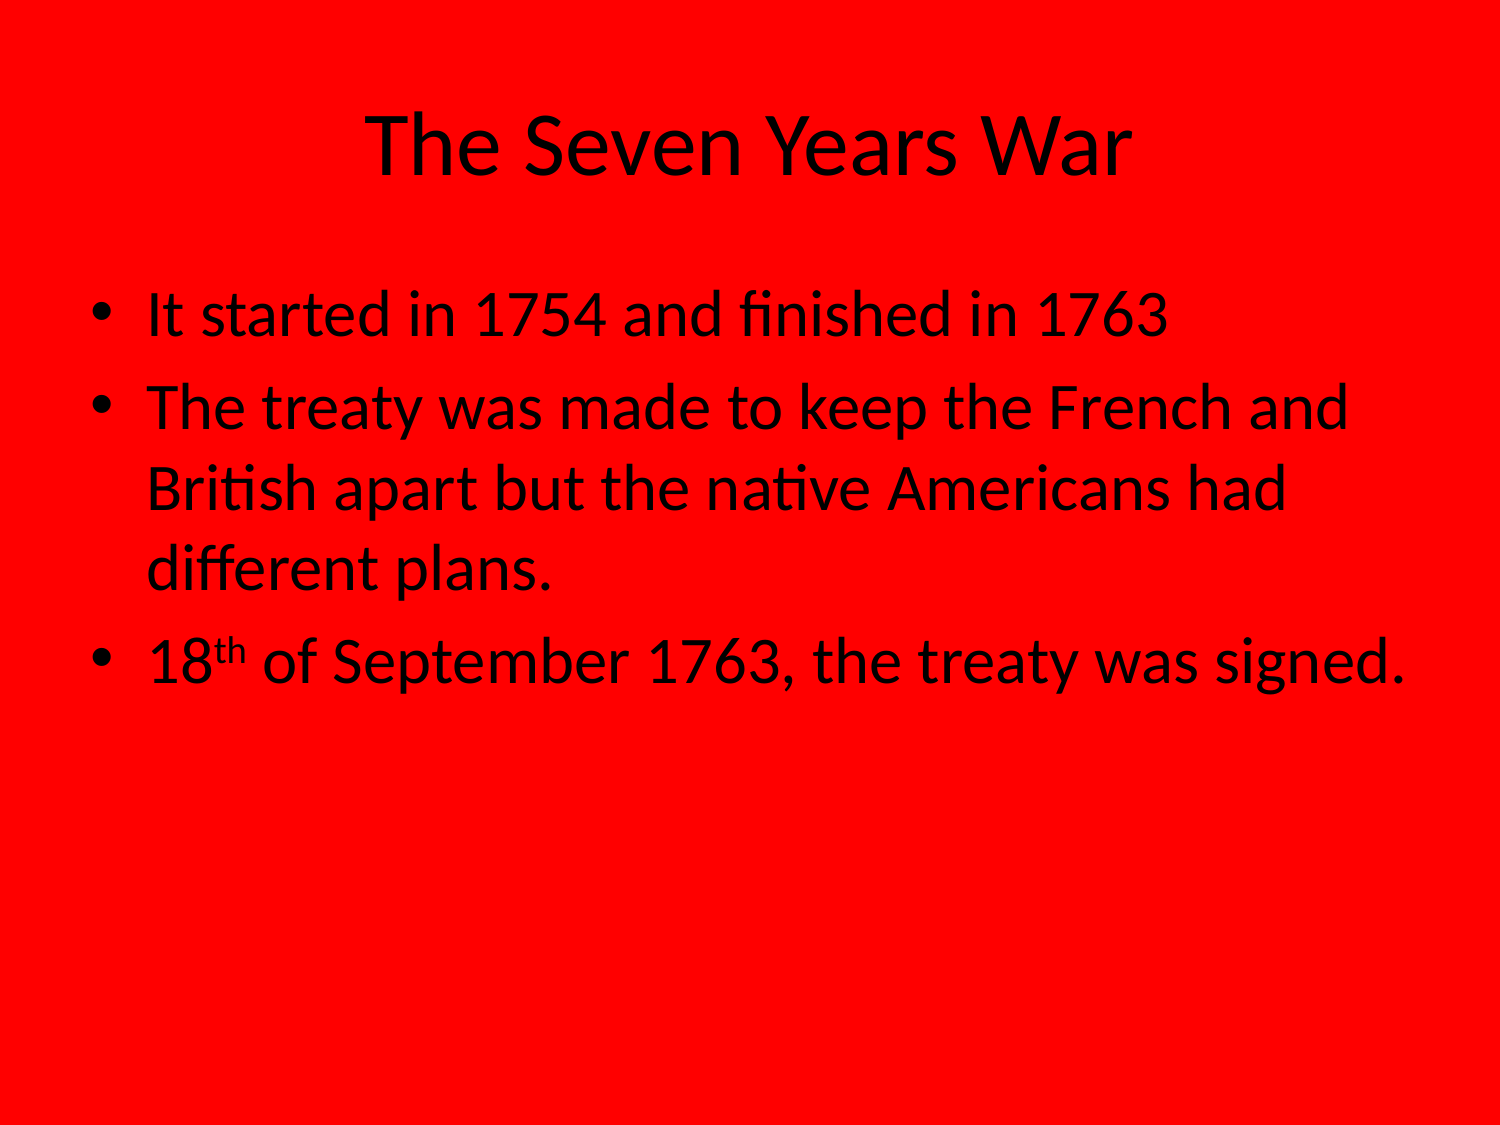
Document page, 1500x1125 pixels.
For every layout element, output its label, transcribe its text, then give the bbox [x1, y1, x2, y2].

title The Seven Years War [75, 45, 1425, 233]
list It started in 1754 and finished in 1763 The treaty was made to keep the French and British apart but the native Americans had different plans. 18th of September 1763, the treaty was signed. [75, 262, 1425, 1005]
